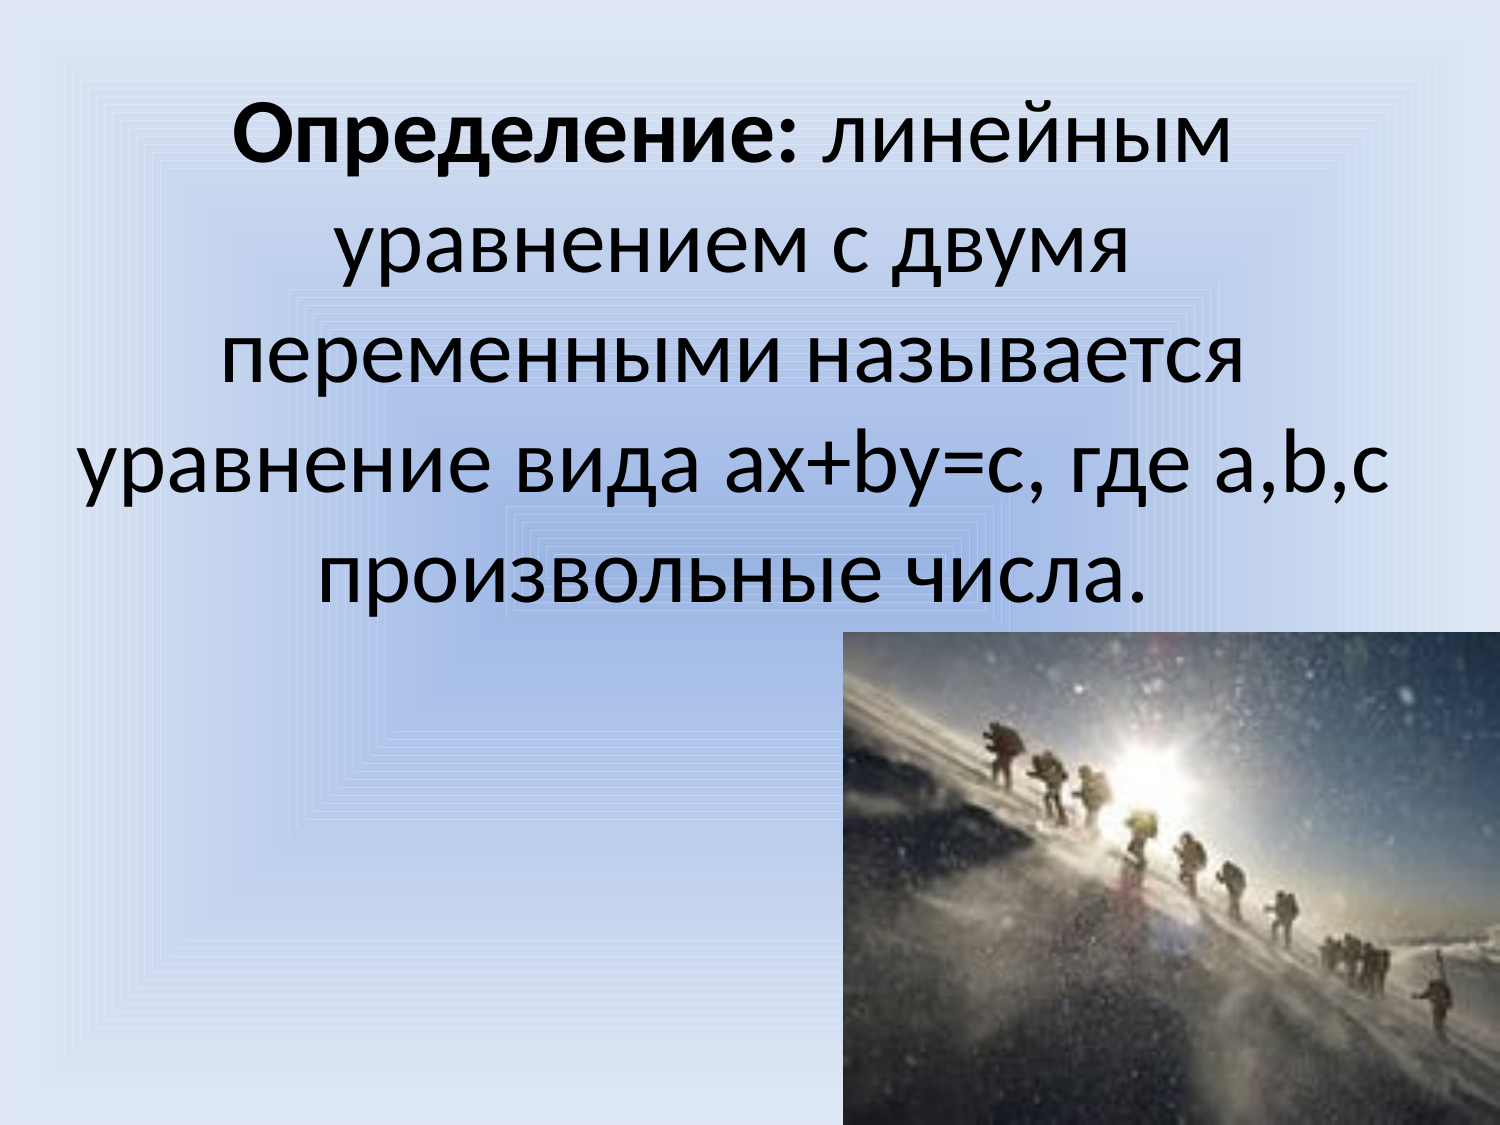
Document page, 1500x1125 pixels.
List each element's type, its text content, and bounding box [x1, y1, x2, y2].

picture [843, 632, 1500, 1125]
title Определение: линейным уравнением с двумя переменными называется уравнение вида ax+by=c, где a,b,c произвольные числа. [58, 0, 1409, 692]
